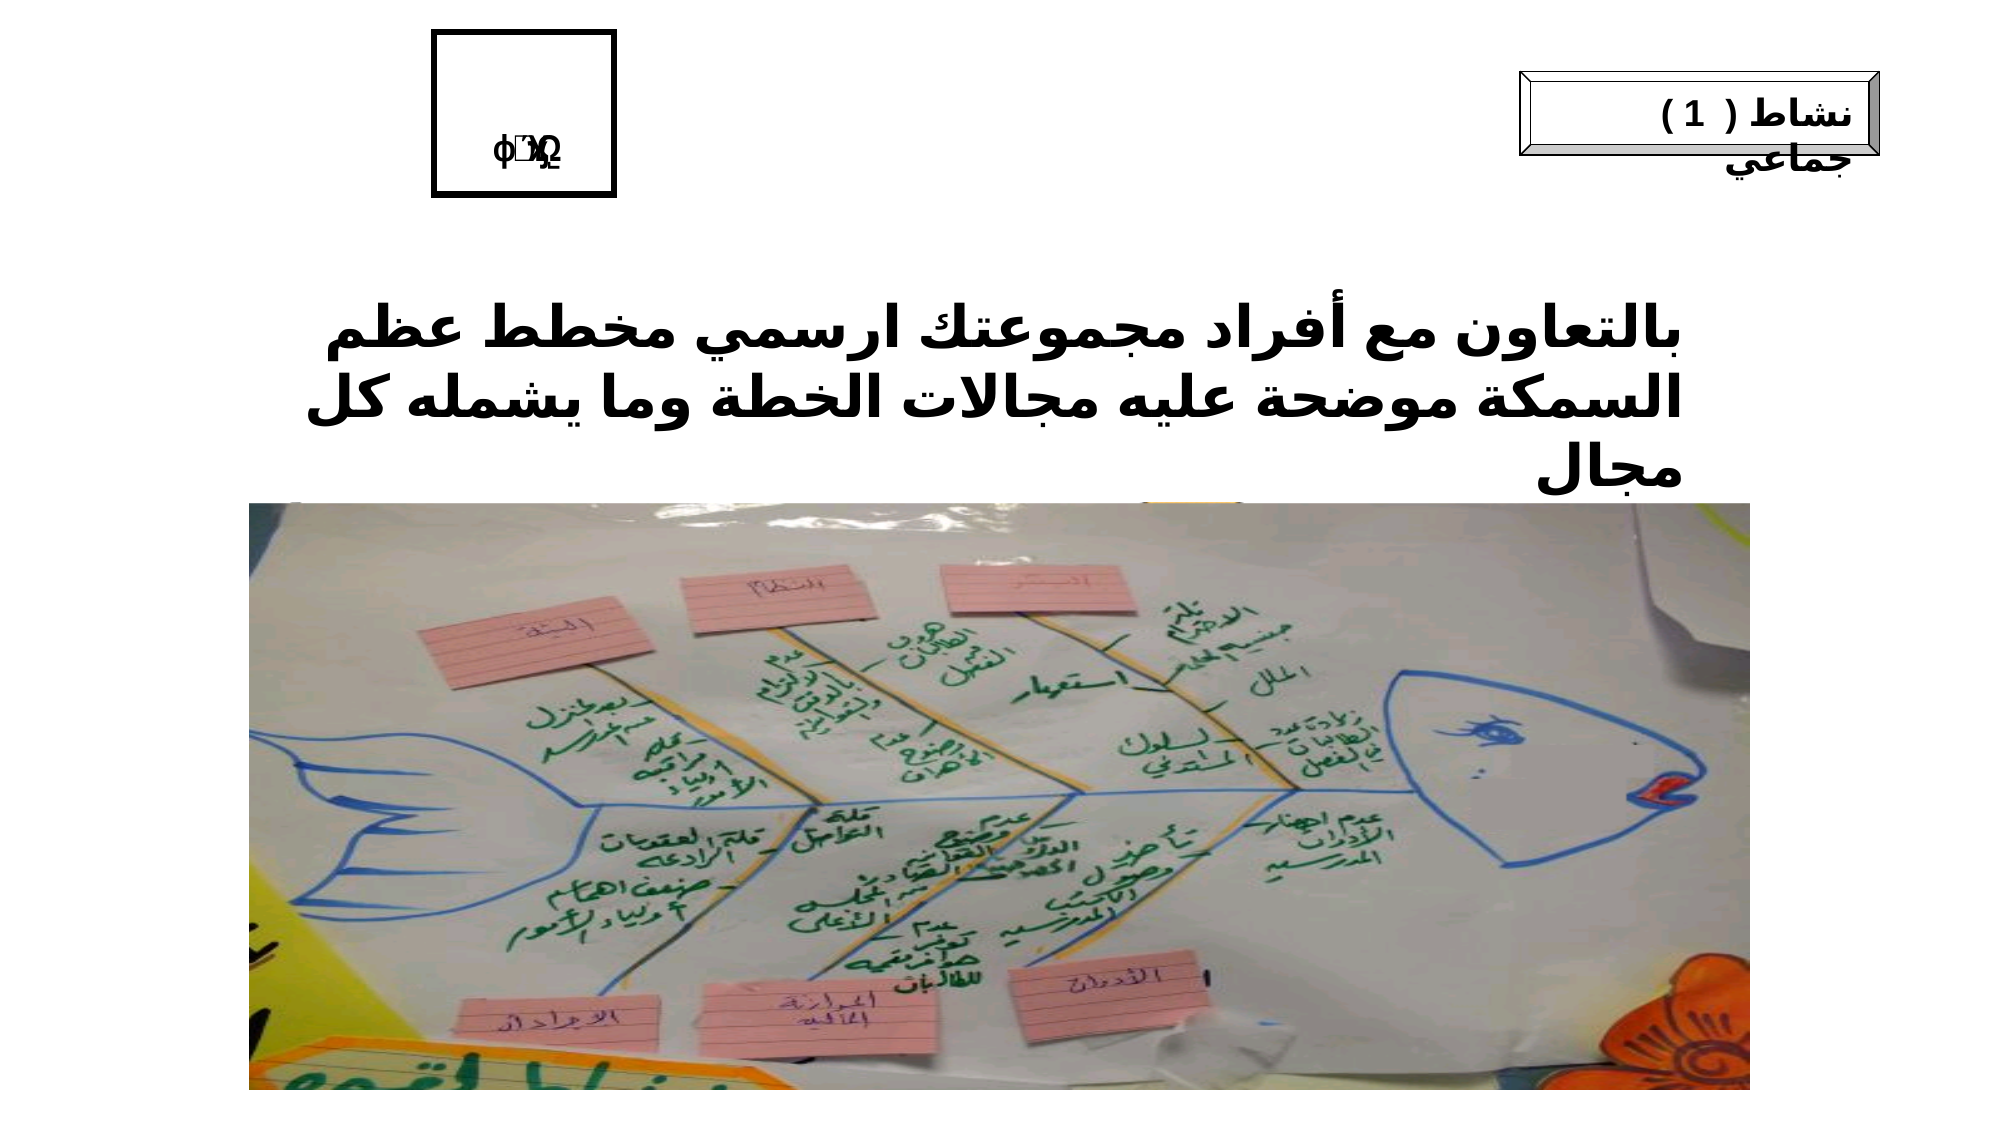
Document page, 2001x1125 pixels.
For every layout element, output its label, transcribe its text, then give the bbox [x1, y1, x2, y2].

text_box نشاط ( 1 ) جماعي [1520, 71, 1880, 156]
picture [249, 502, 1750, 1090]
text_box بالتعاون مع أفراد مجموعتك ارسمي مخطط عظم السمكة موضحة عليه مجالات الخطة وما يشمله كل مجال [249, 281, 1700, 502]
picture [437, 35, 611, 192]
